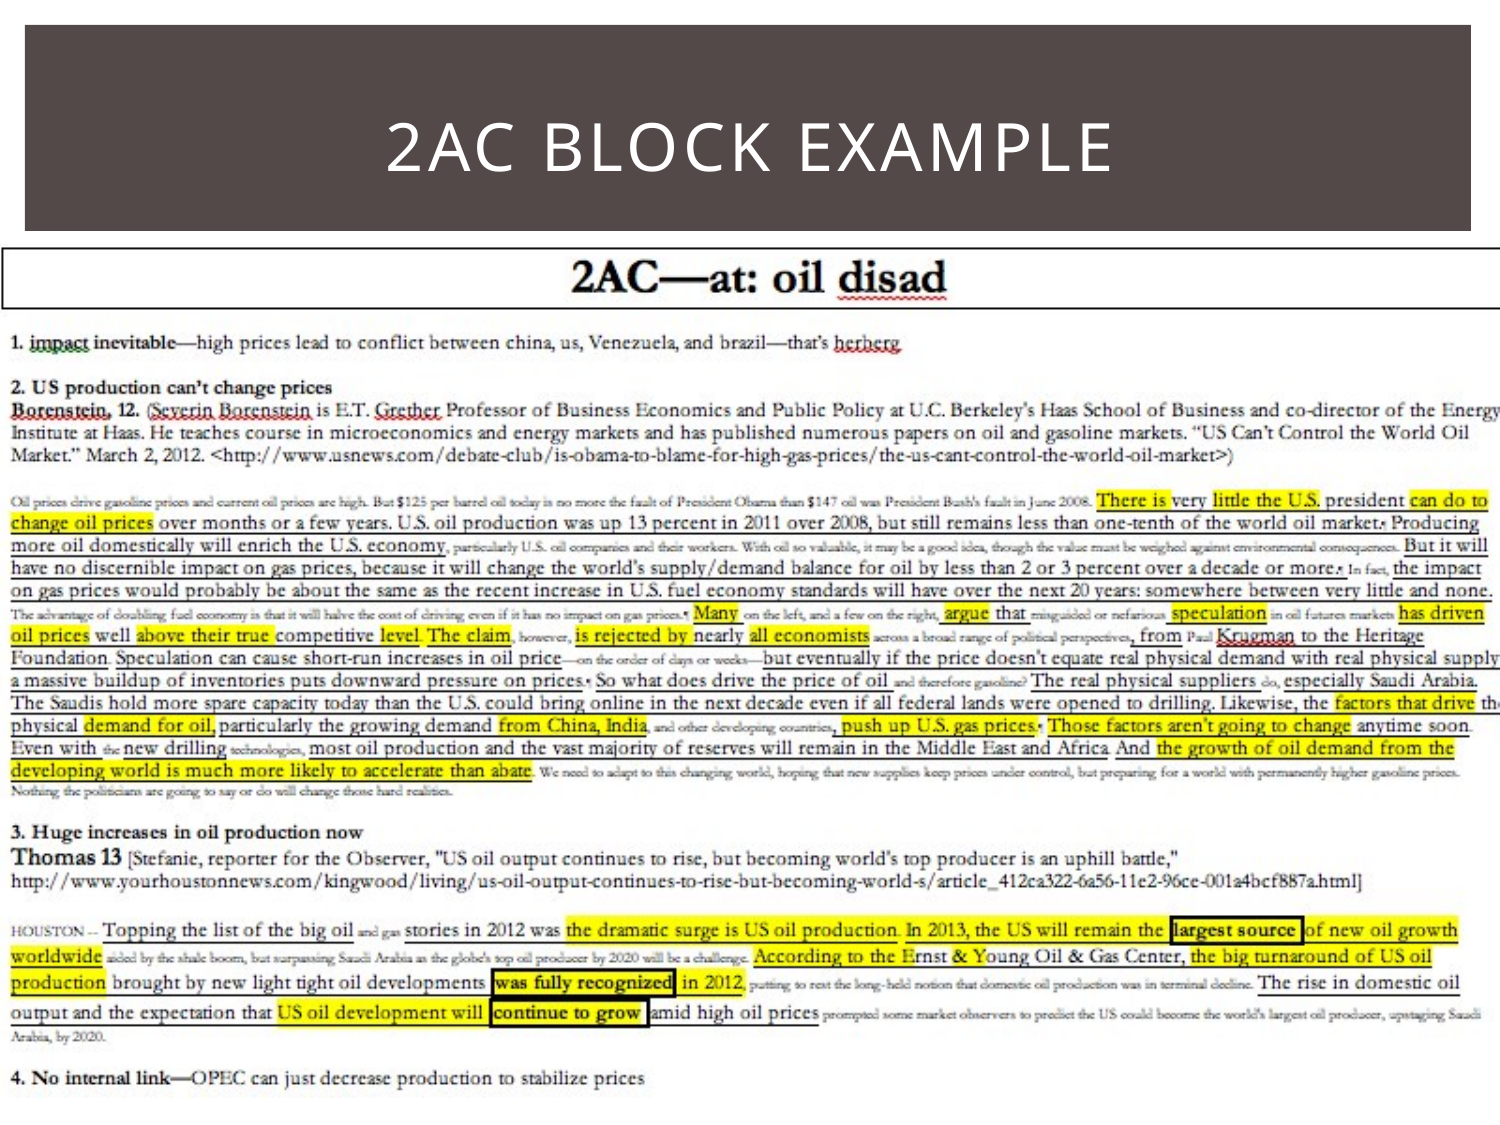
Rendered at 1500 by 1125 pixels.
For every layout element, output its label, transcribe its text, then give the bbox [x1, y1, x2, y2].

title 2AC BLOCK EXAMPLE [62, 58, 1438, 230]
picture [0, 230, 1500, 1098]
